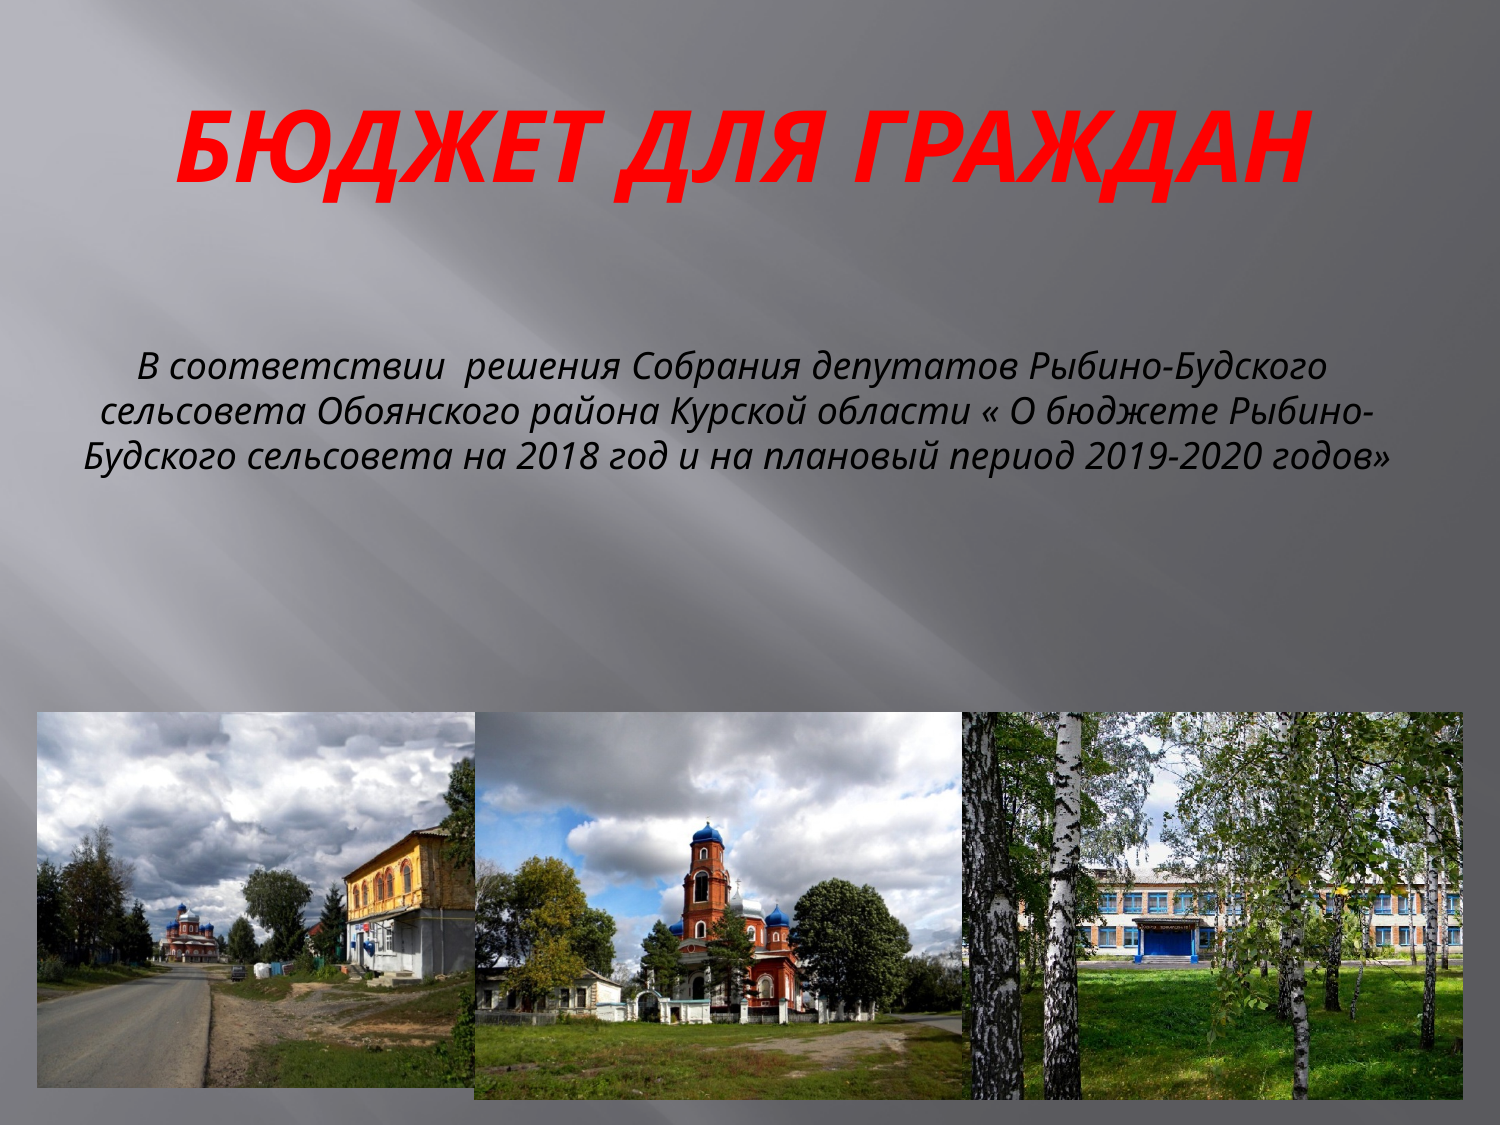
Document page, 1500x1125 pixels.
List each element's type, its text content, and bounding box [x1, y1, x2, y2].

text_box В соответствии решения Собрания депутатов Рыбино-Будского сельсовета Обоянского района Курской области « О бюджете Рыбино-Будского сельсовета на 2018 год и на плановый период 2019-2020 годов» [37, 199, 1438, 485]
text_box БЮДЖЕТ ДЛЯ ГРАЖДАН [62, 75, 1425, 199]
picture [37, 712, 1463, 1101]
